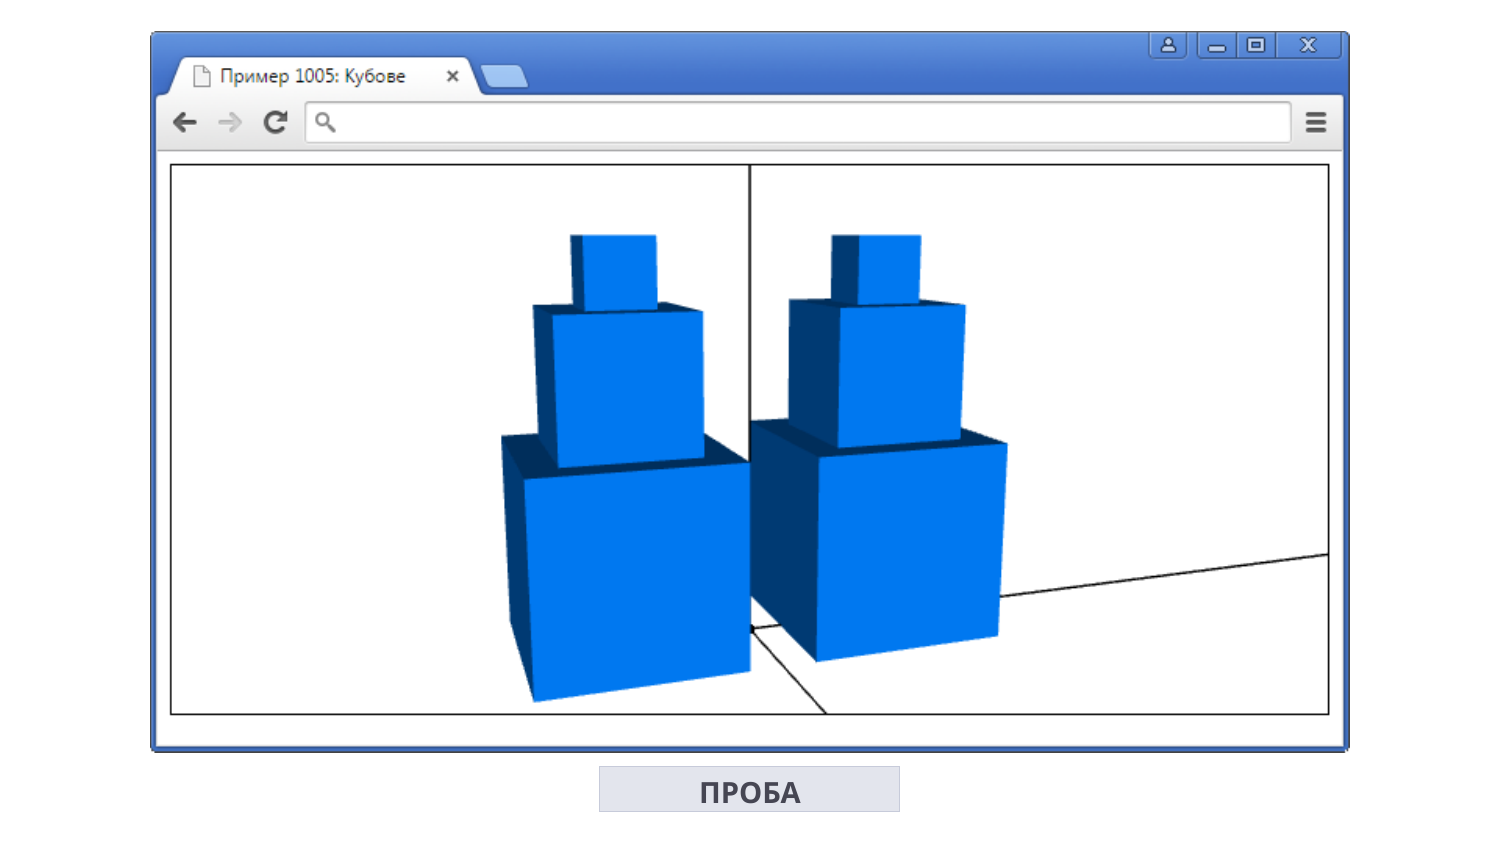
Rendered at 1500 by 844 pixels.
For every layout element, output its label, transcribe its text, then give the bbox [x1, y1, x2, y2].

picture [149, 31, 1351, 753]
text_box ПРОБА [599, 766, 900, 812]
